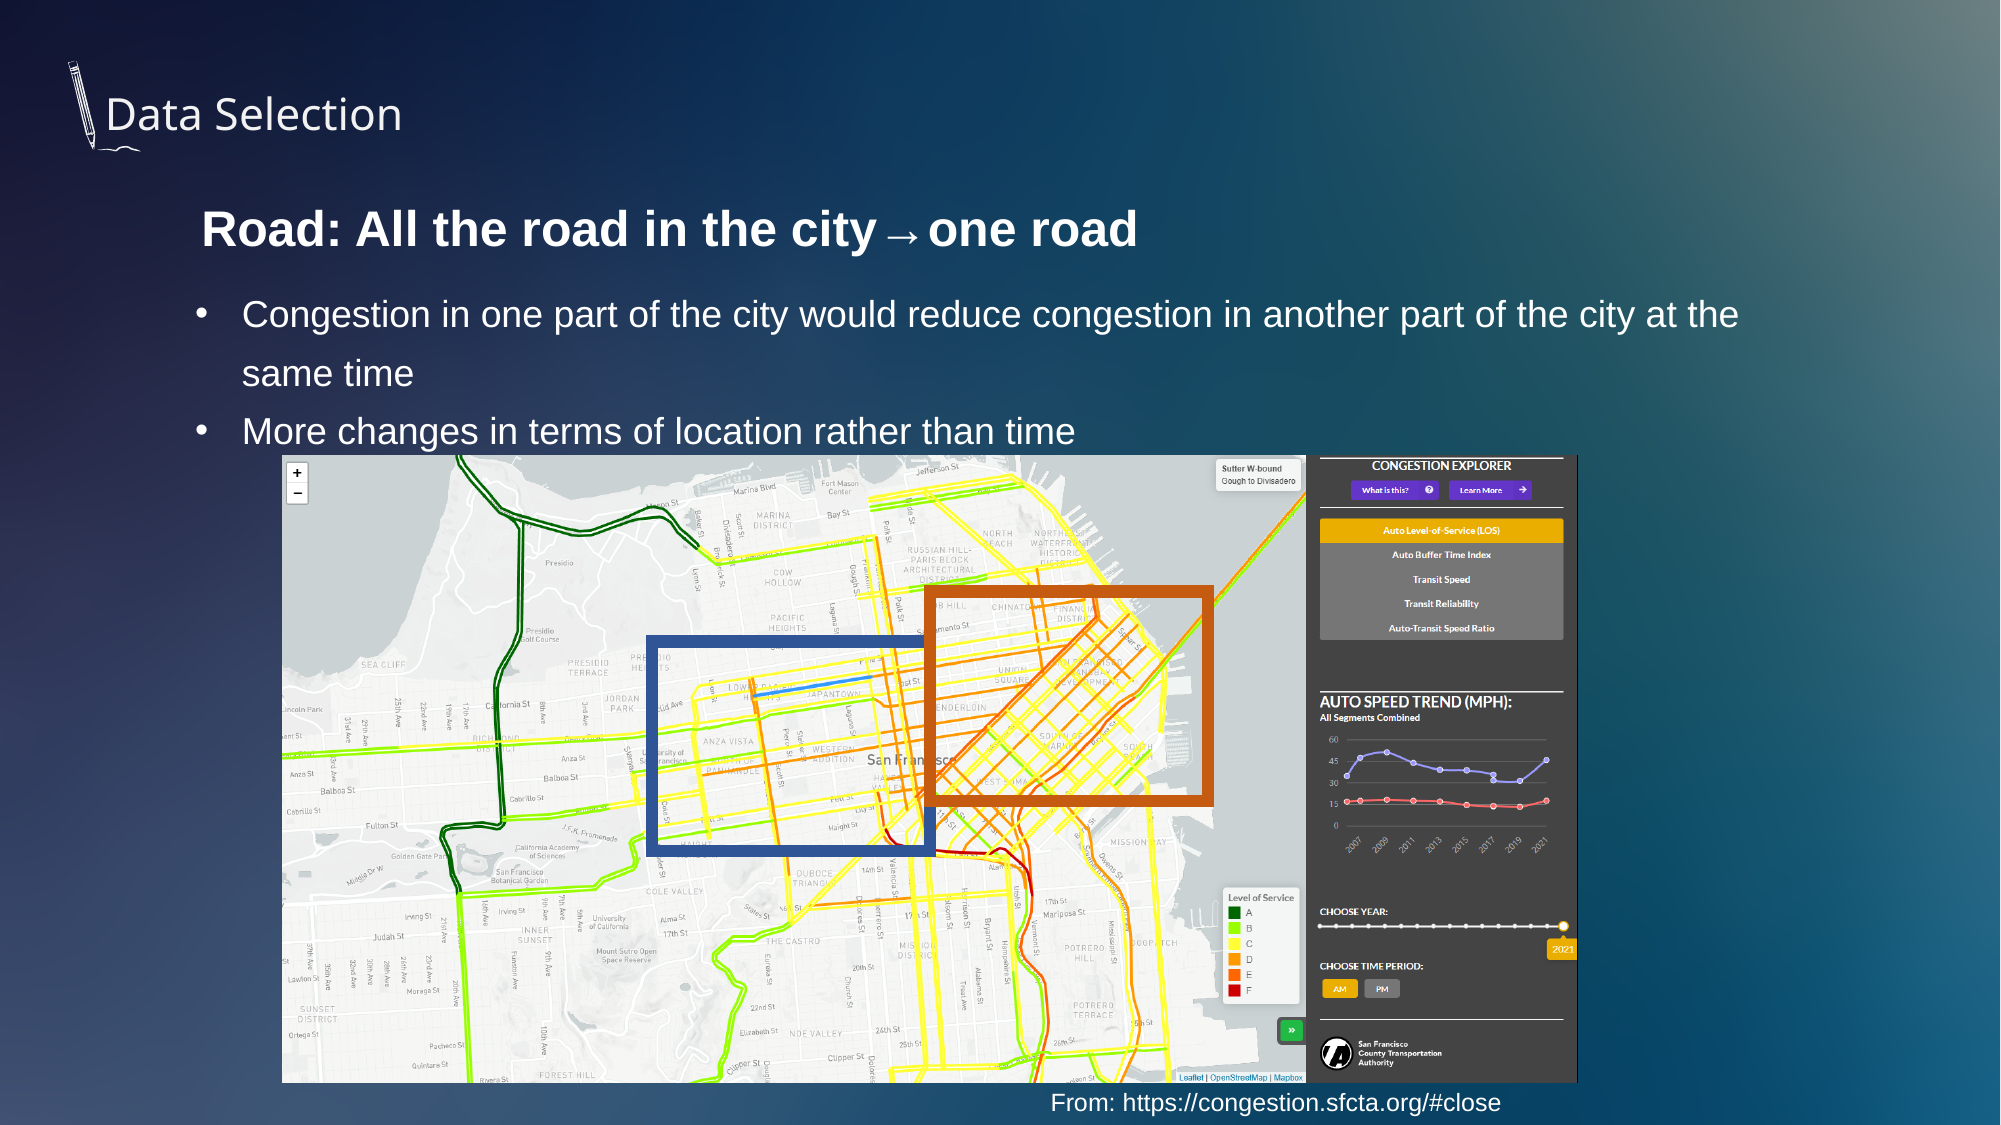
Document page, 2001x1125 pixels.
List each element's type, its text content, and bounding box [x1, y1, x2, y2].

picture [0, 0, 2001, 1125]
text_box Data Selection [141, 78, 652, 147]
text_box From: https://congestion.sfcta.org/#close [1035, 1079, 1646, 1125]
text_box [180, 189, 1820, 456]
